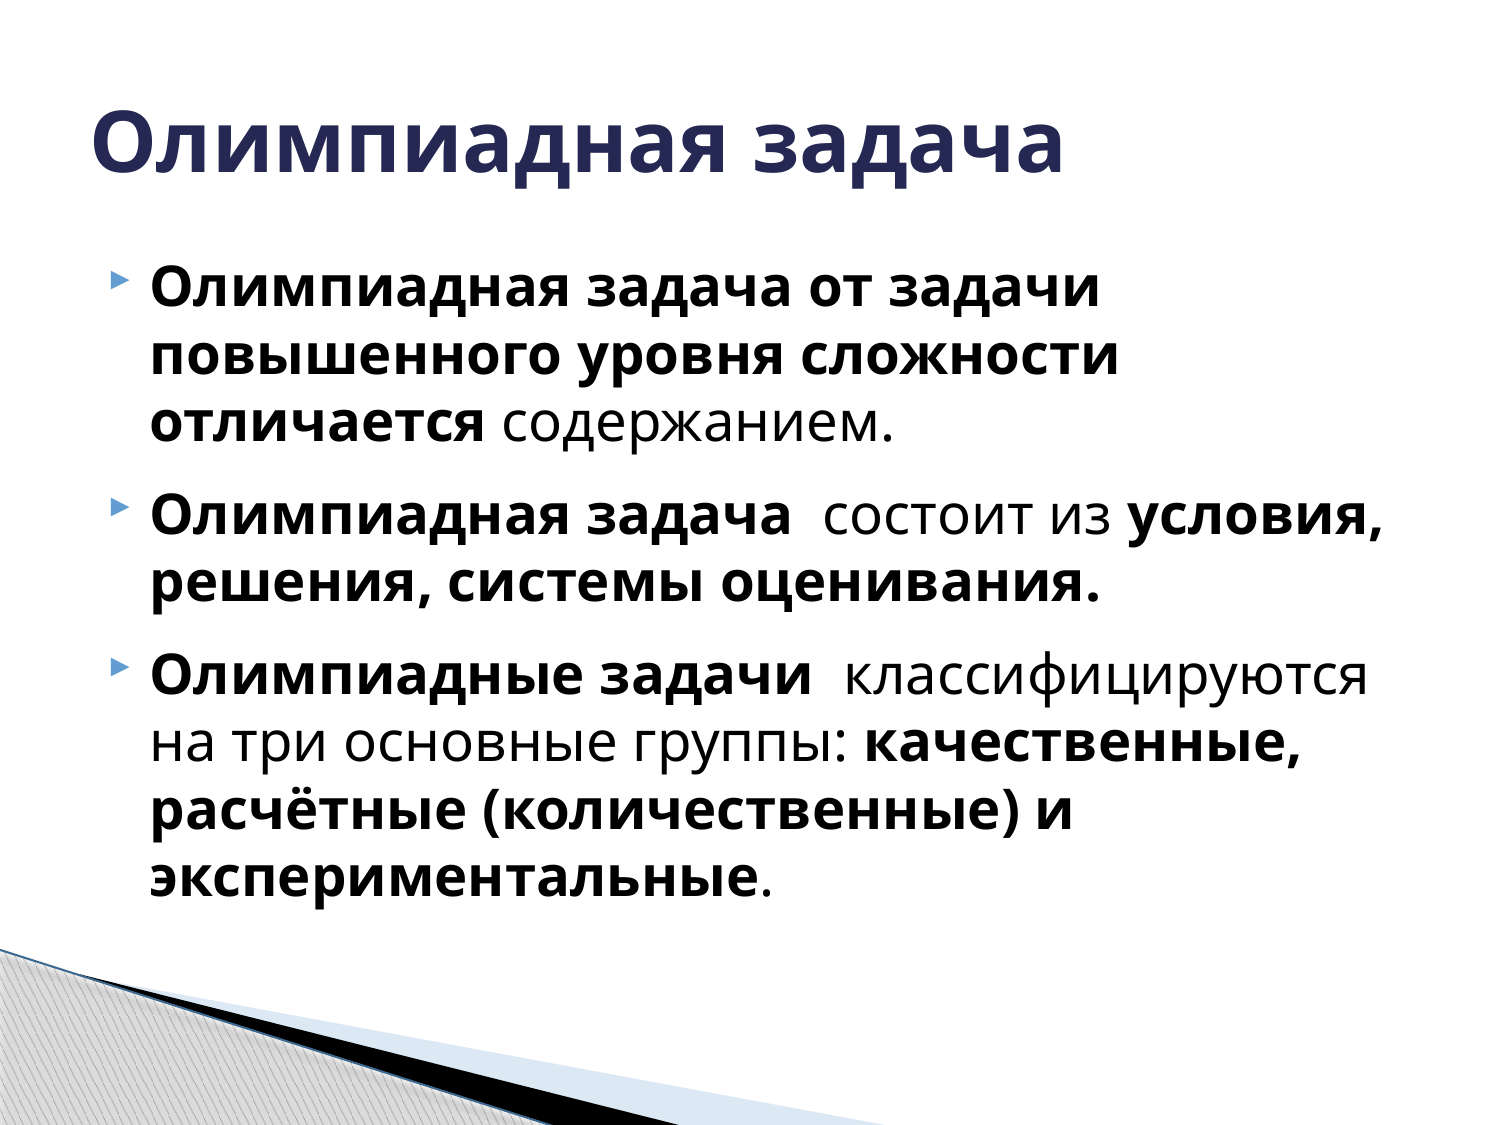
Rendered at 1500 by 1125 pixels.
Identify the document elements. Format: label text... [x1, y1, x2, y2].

list Олимпиадная задача от задачи повышенного уровня сложности отличается содержанием. Олимпиадная задача состоит из условия, решения, системы оценивания. Олимпиадные задачи классифицируются на три основные группы: качественные, расчётные (количественные) и экспериментальные. [75, 243, 1425, 986]
title Олимпиадная задача [75, 45, 1425, 233]
